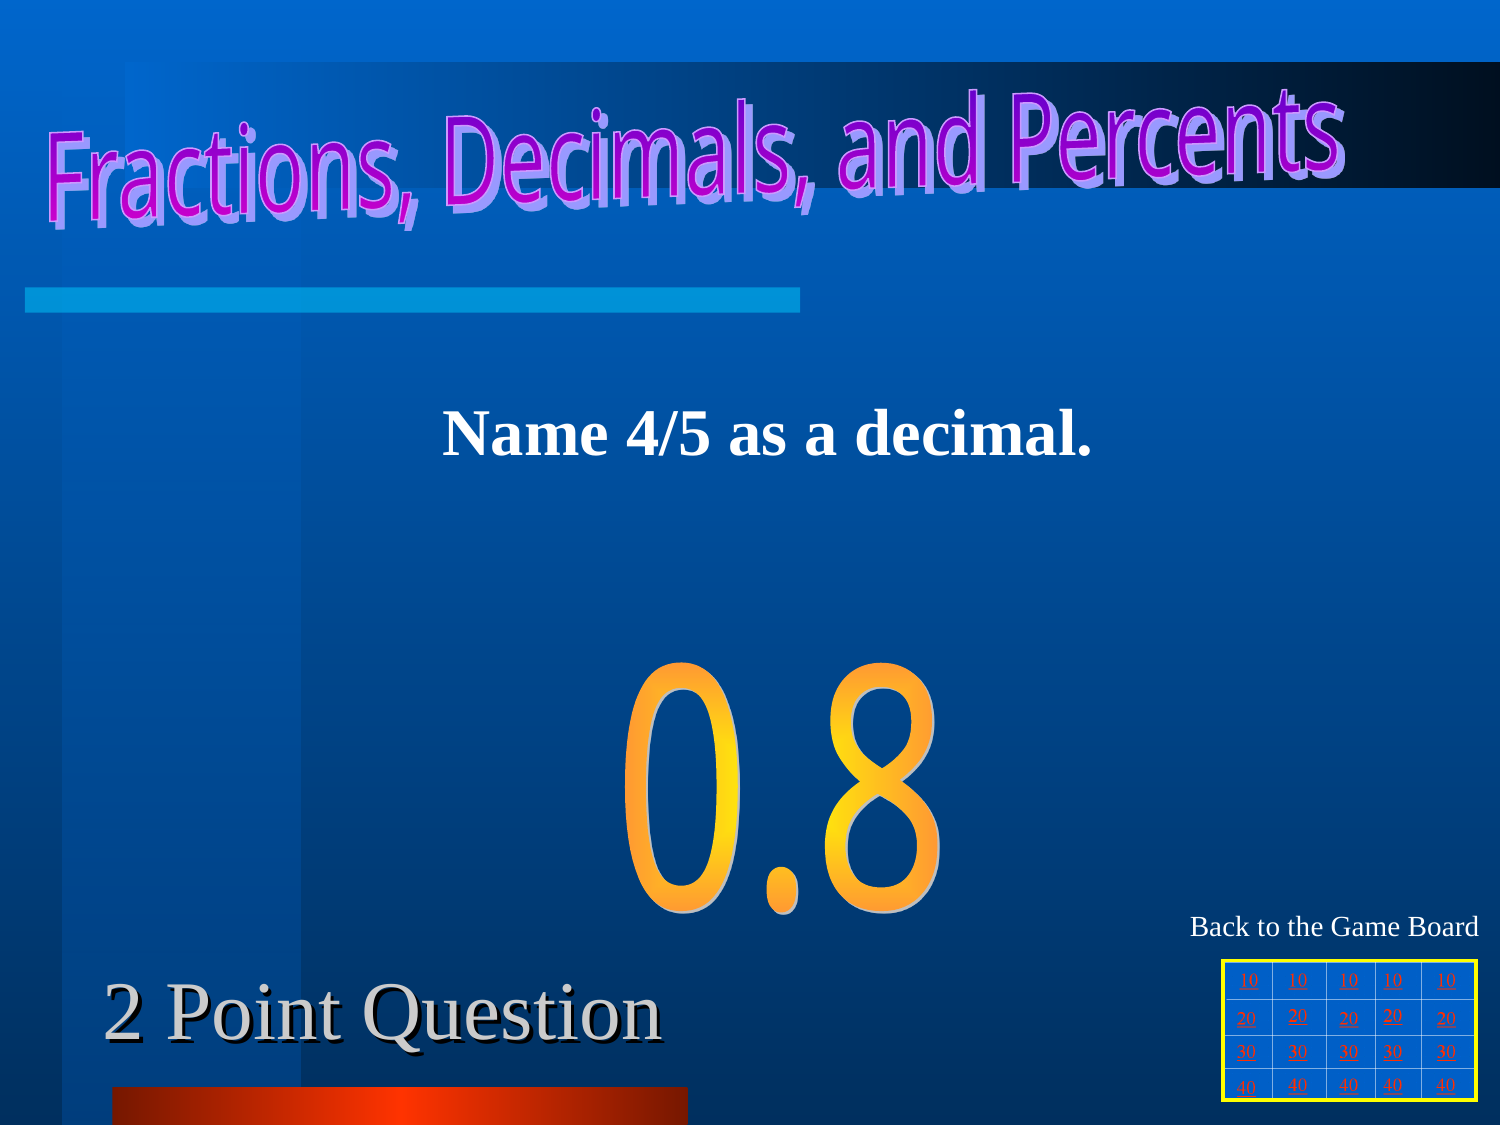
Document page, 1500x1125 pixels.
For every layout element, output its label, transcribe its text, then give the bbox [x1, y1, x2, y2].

list Name 4/5 as a decimal. [112, 381, 1388, 744]
picture [1224, 962, 1475, 1098]
title 2 Point Question [87, 937, 750, 1075]
text_box Back to the Game Board [1175, 899, 1500, 951]
